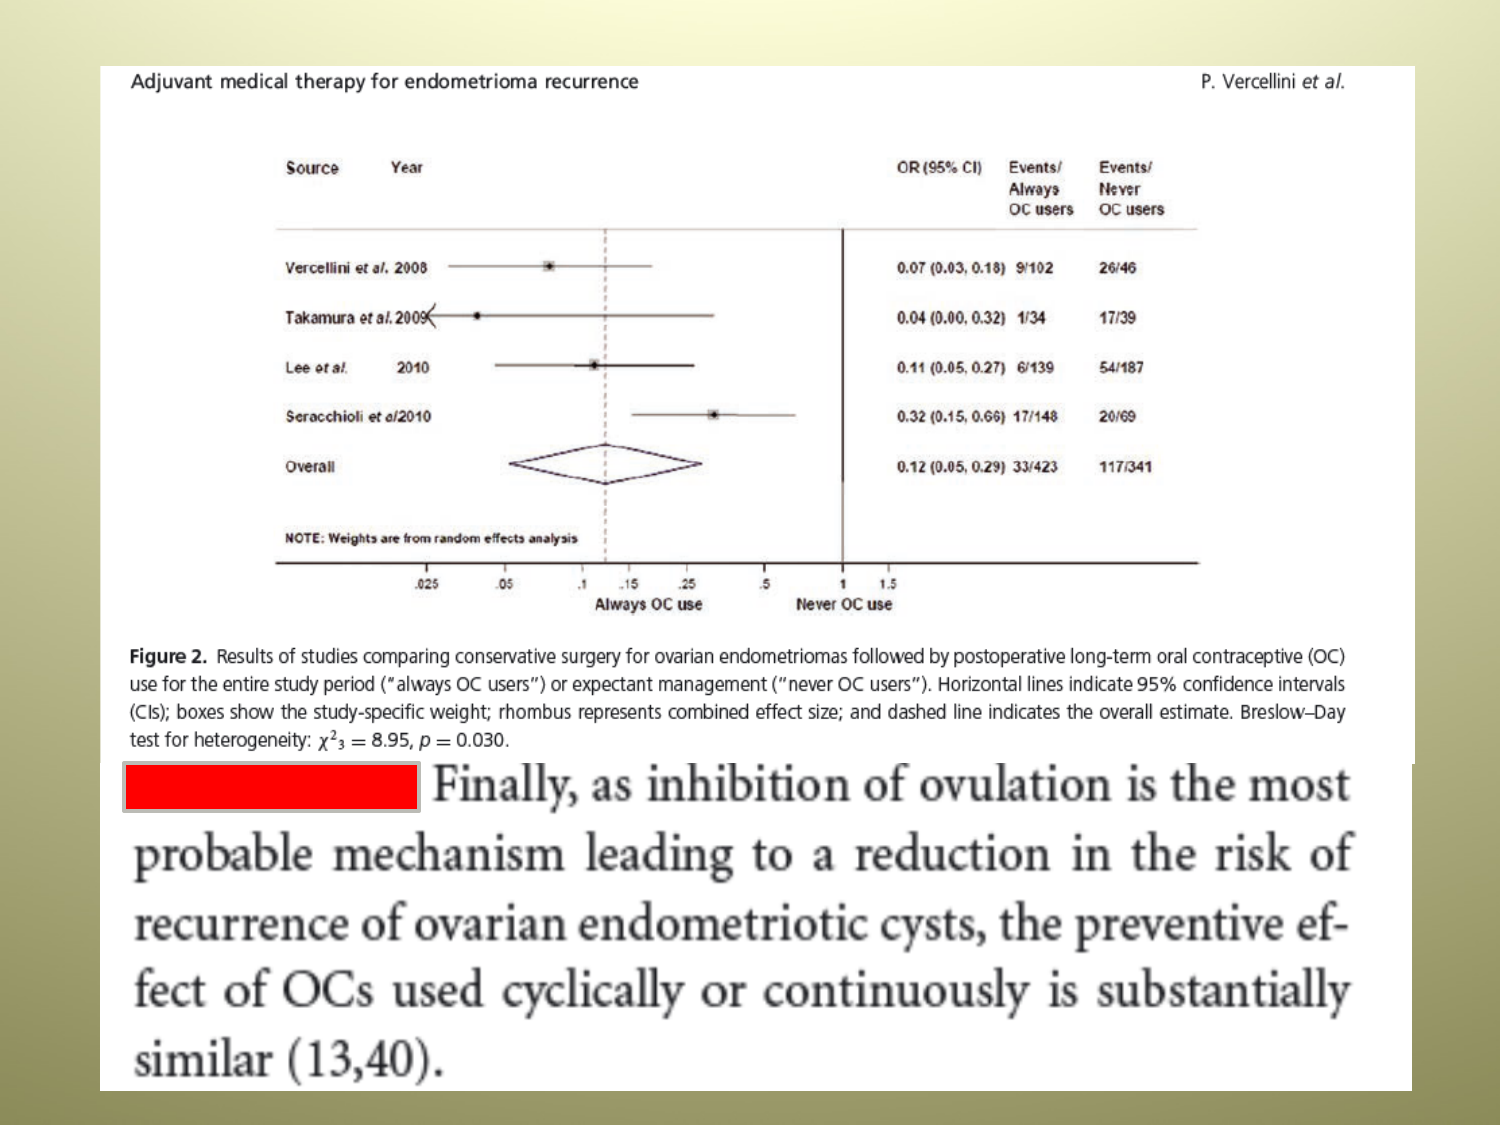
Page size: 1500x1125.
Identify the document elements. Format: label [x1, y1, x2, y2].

list [99, 66, 1415, 764]
picture [0, 0, 1500, 1125]
